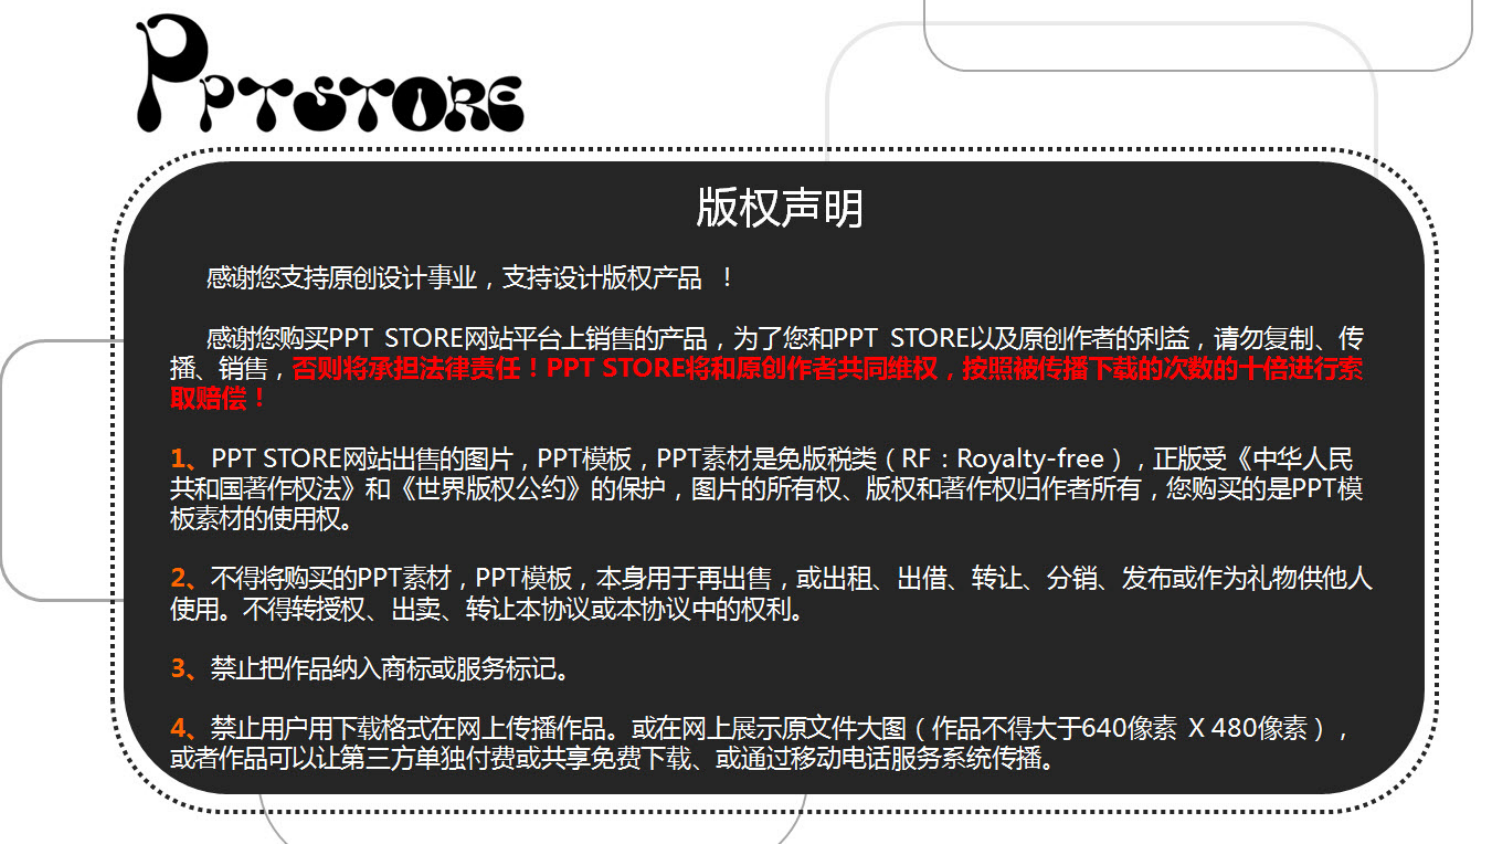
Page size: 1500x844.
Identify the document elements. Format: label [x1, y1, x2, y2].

list [0, 0, 1500, 844]
